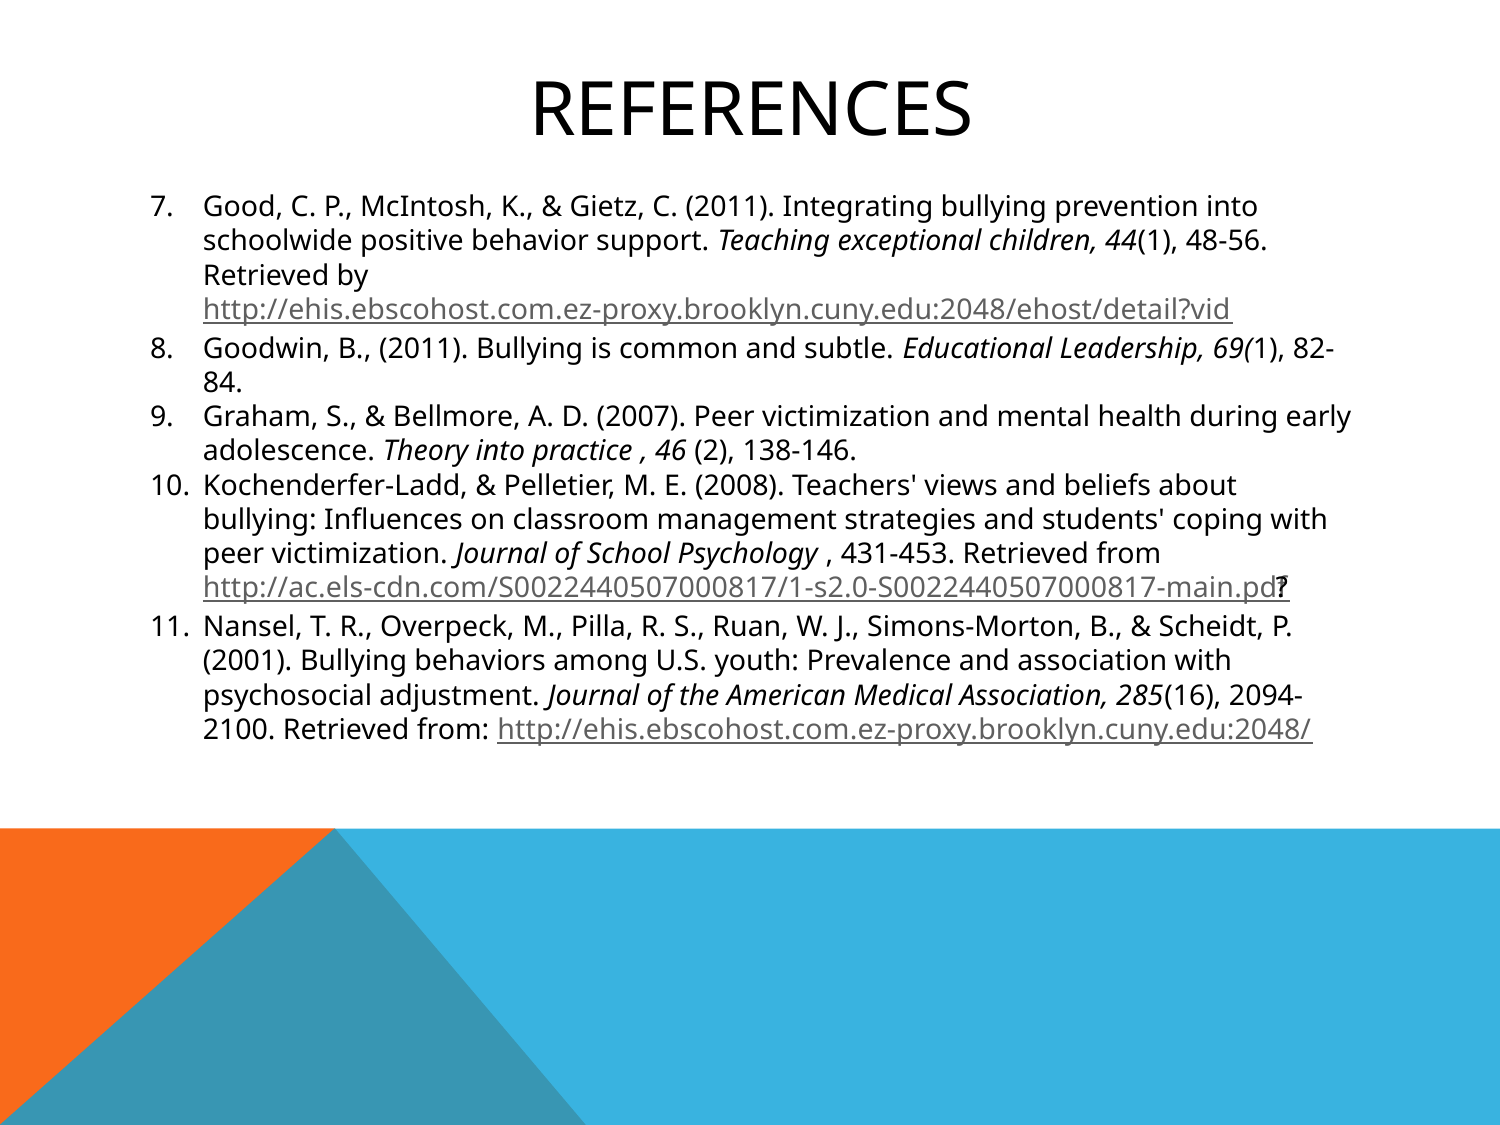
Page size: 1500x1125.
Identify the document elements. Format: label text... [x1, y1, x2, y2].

list Good, C. P., McIntosh, K., & Gietz, C. (2011). Integrating bullying prevention into schoolwide positive behavior support. Teaching exceptional children, 44(1), 48-56. Retrieved by http://ehis.ebscohost.com.ez-proxy.brooklyn.cuny.edu:2048/ehost/detail?vid Goodwin, B., (2011). Bullying is common and subtle. Educational Leadership, 69(1), 82-84. Graham, S., & Bellmore, A. D. (2007). Peer victimization and mental health during early adolescence. Theory into practice , 46 (2), 138-146. Kochenderfer-Ladd, & Pelletier, M. E. (2008). Teachers' views and beliefs about bullying: Influences on classroom management strategies and students' coping with peer victimization. Journal of School Psychology , 431-453. Retrieved from http://ac.els-cdn.com/S0022440507000817/1-s2.0-S0022440507000817-main.pdf? Nansel, T. R., Overpeck, M., Pilla, R. S., Ruan, W. J., Simons-Morton, B., & Scheidt, P. (2001). Bullying behaviors among U.S. youth: Prevalence and association with psychosocial adjustment. Journal of the American Medical Association, 285(16), 2094-2100. Retrieved from: http://ehis.ebscohost.com.ez-proxy.brooklyn.cuny.edu:2048/ [135, 180, 1369, 768]
title references [135, 60, 1369, 150]
